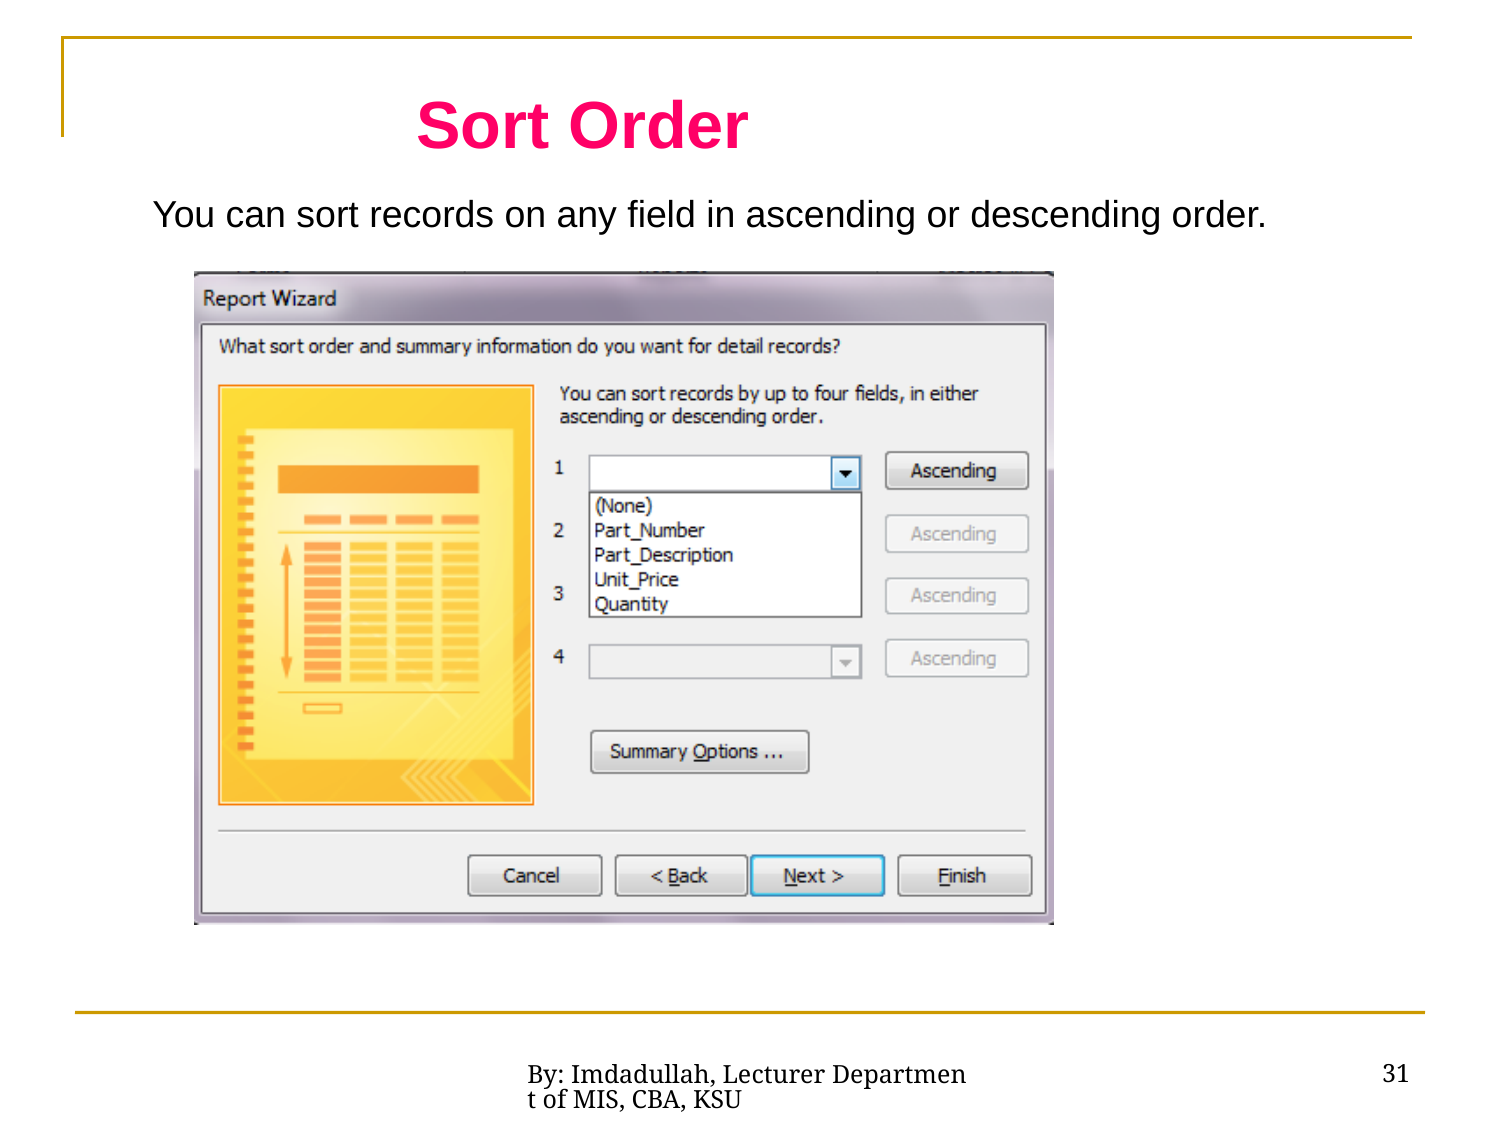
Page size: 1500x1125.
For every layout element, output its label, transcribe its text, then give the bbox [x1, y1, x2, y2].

text_box You can sort records on any field in ascending or descending order. [137, 187, 1300, 243]
picture [193, 270, 1054, 926]
slide_number 31 [1074, 1024, 1425, 1100]
footer By: Imdadullah, Lecturer Department of MIS, CBA, KSU [512, 1025, 988, 1100]
text_box Sort Order [401, 74, 766, 170]
